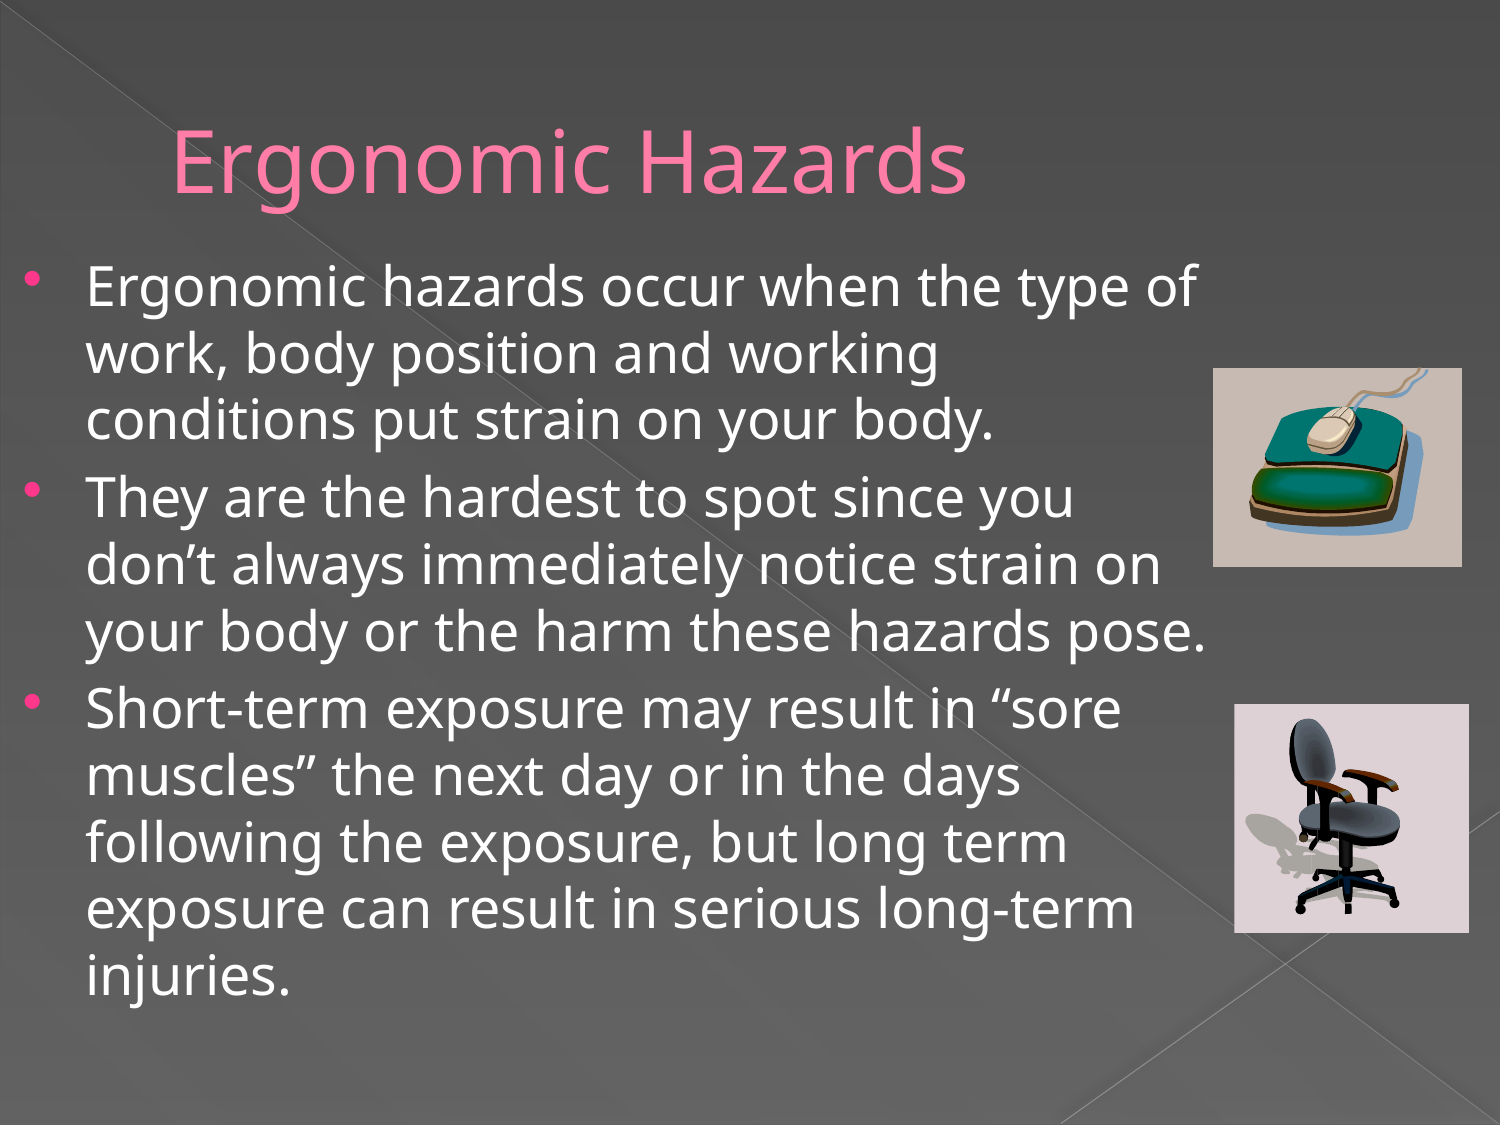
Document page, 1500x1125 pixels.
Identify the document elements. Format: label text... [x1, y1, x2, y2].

picture [1212, 367, 1463, 567]
title Ergonomic Hazards [75, 43, 1425, 274]
picture [1233, 703, 1470, 934]
list Ergonomic hazards occur when the type of work, body position and working conditions put strain on your body. They are the hardest to spot since you don’t always immediately notice strain on your body or the harm these hazards pose. Short-term exposure may result in “sore muscles” the next day or in the days following the exposure, but long term exposure can result in serious long-term injuries. [0, 243, 1235, 1059]
